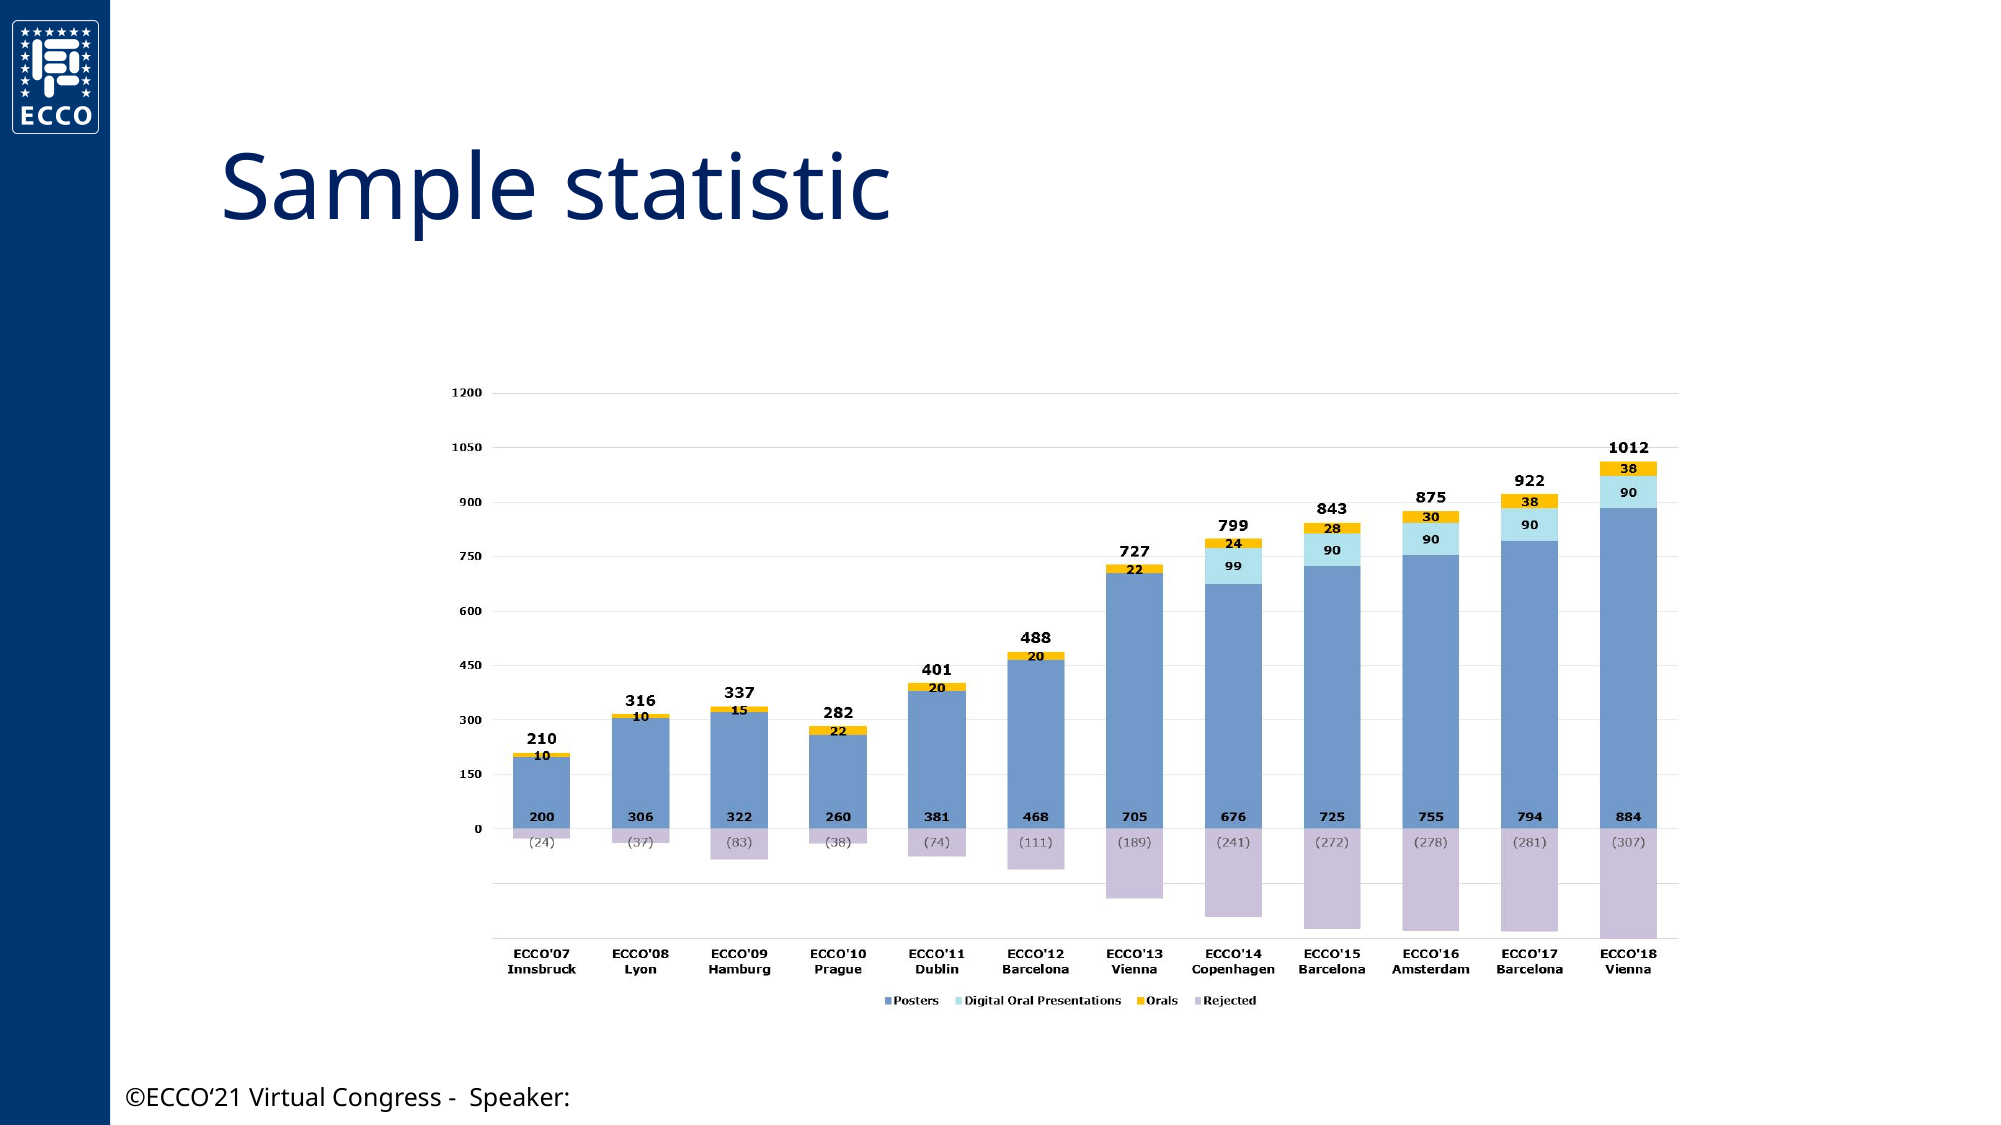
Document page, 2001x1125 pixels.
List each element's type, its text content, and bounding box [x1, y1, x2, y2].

picture [445, 363, 1691, 1017]
picture [12, 20, 99, 134]
title Sample statistic [205, 133, 1931, 351]
